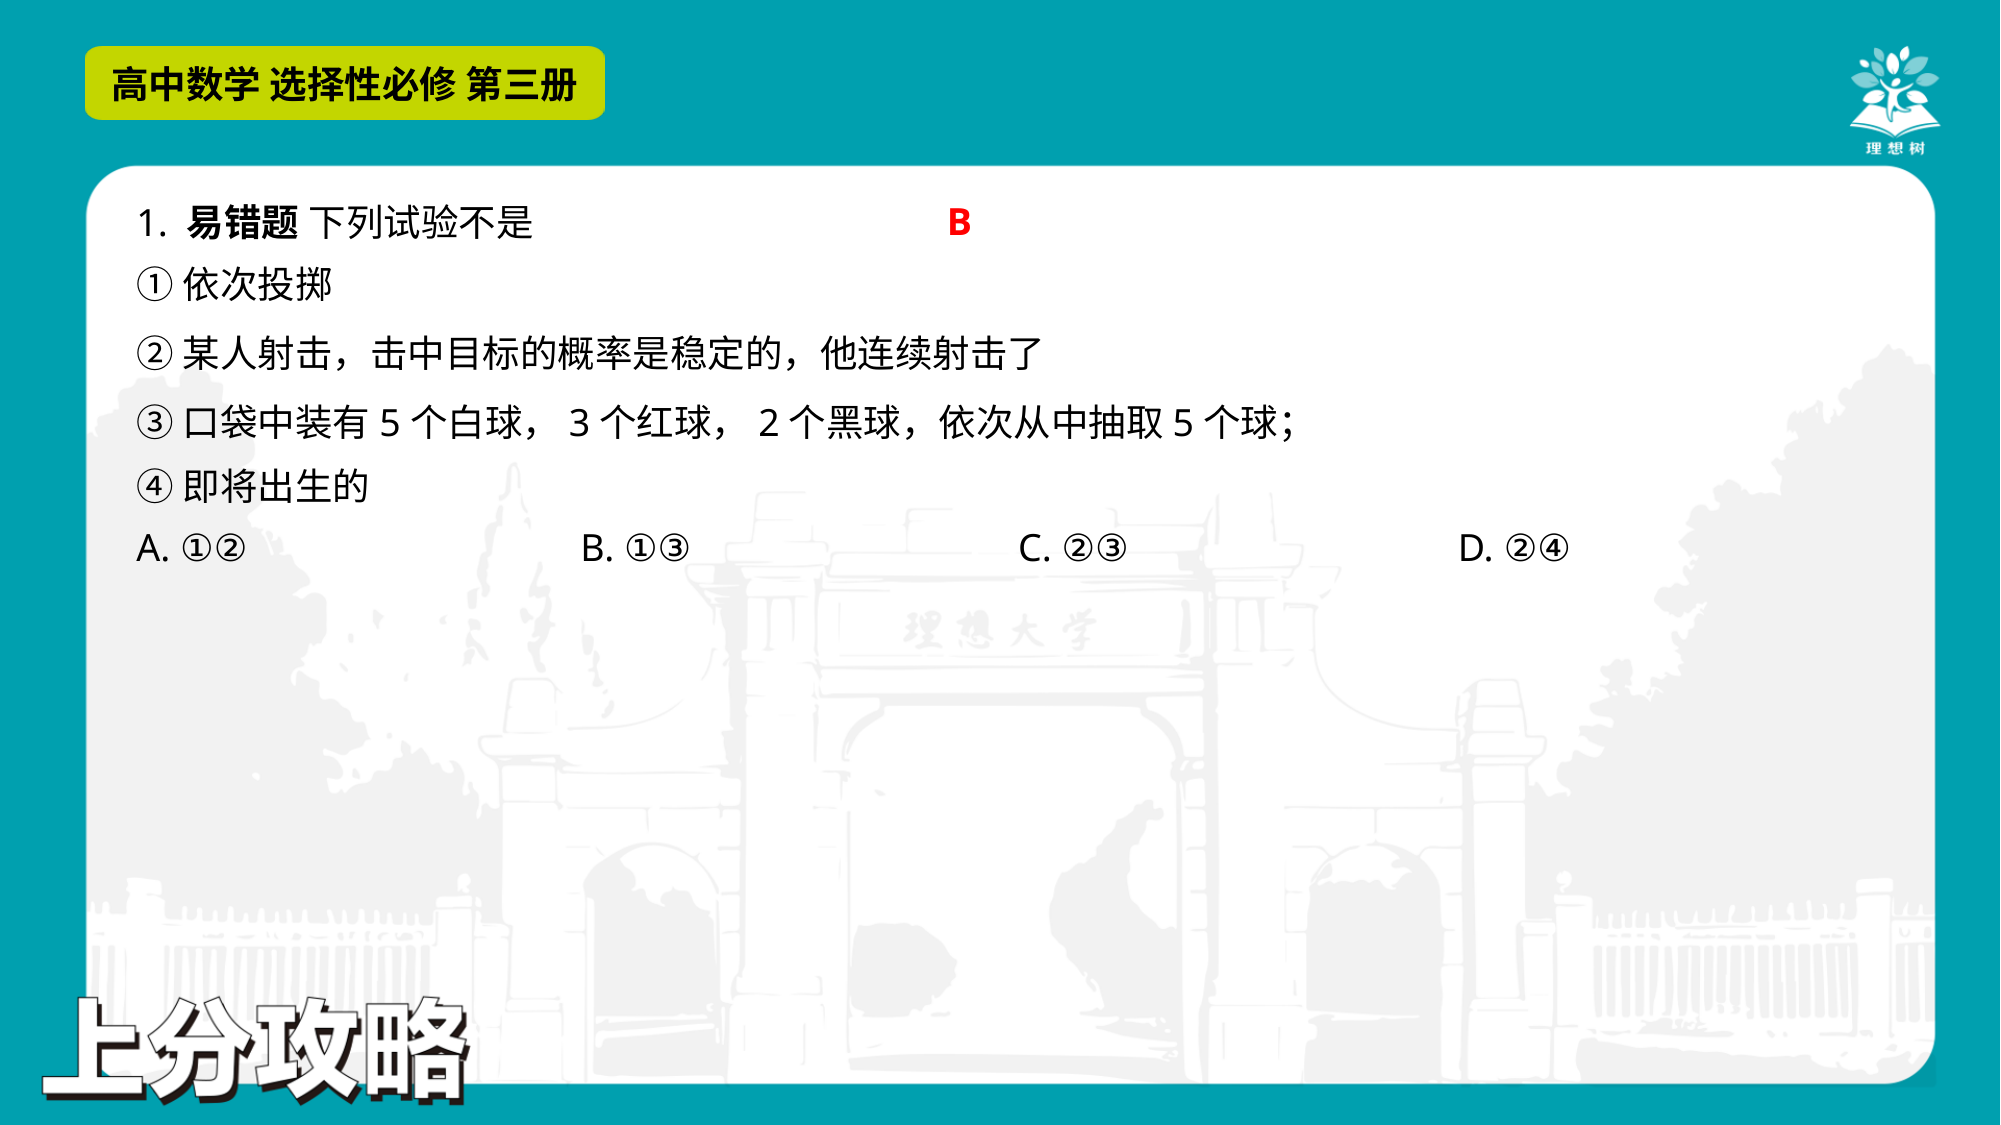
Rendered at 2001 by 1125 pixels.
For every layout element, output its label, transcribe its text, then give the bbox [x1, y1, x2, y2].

text_box B [932, 176, 987, 237]
picture [0, 0, 2000, 1125]
text_box A. ①② B. ①③ C. ②③ D. ②④ [136, 501, 1865, 562]
